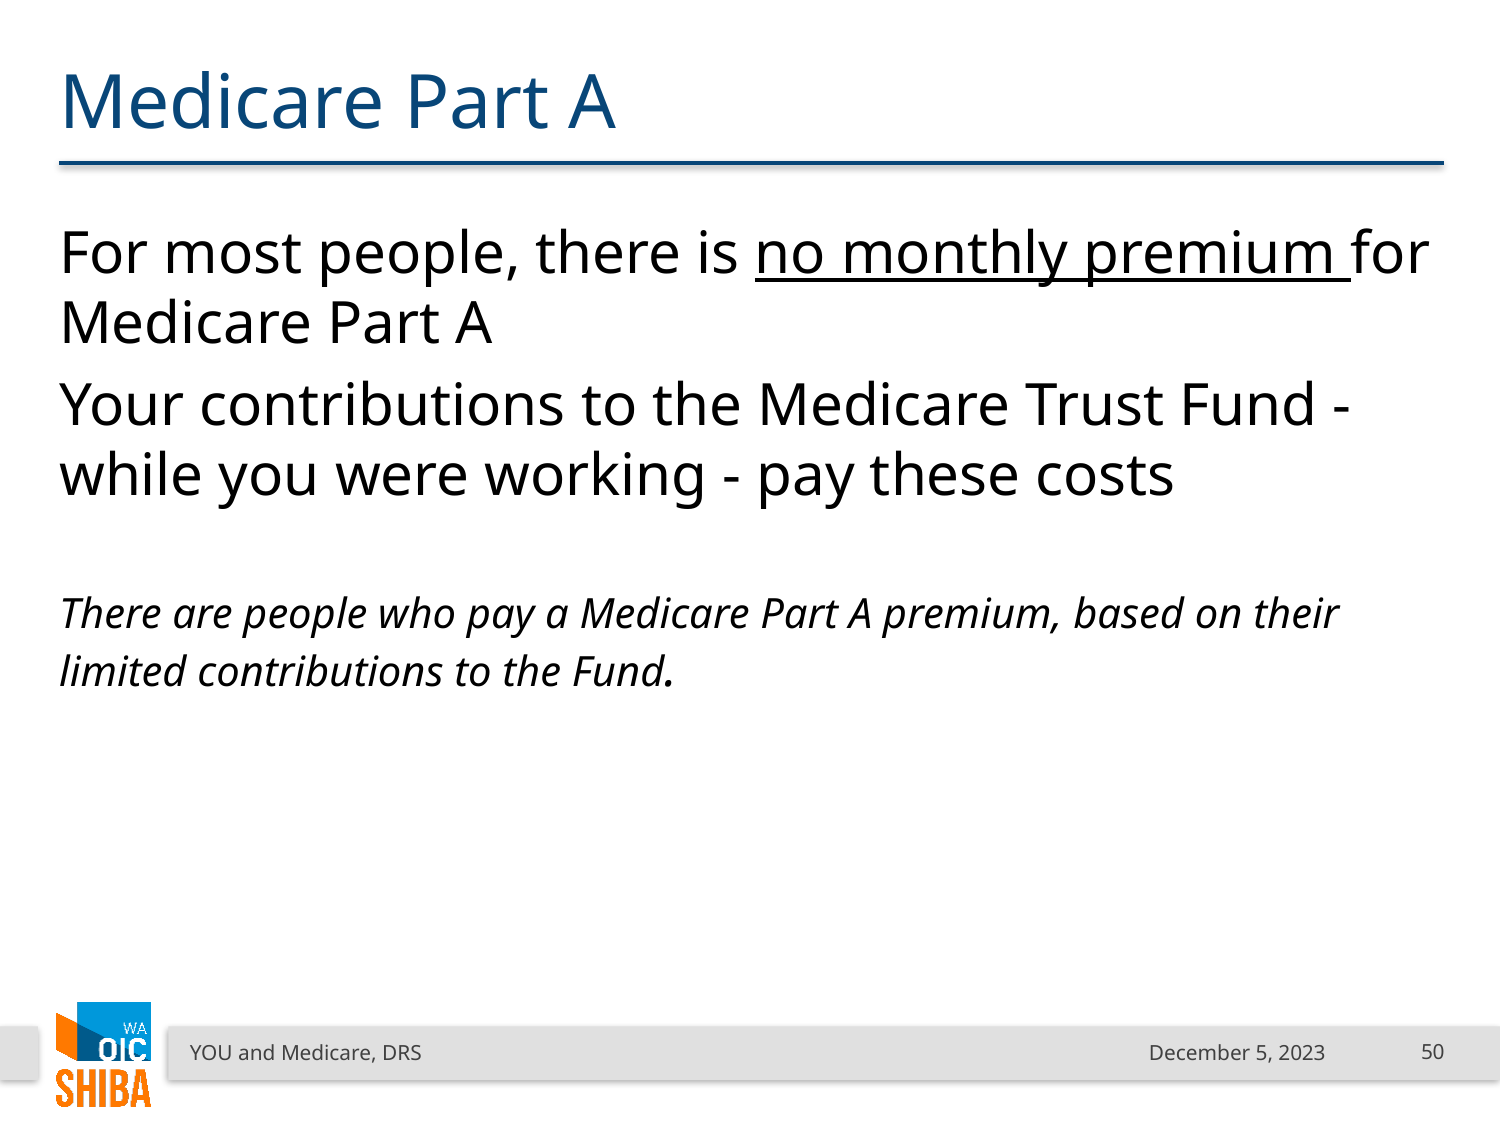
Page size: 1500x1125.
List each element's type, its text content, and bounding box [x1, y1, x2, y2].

slide_number 50 [1339, 1035, 1445, 1069]
picture [56, 1002, 151, 1107]
title Medicare Part A [59, 53, 1445, 164]
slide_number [975, 1035, 1326, 1069]
list For most people, there is no monthly premium for Medicare Part A Your contributions to the Medicare Trust Fund - while you were working - pay these costs There are people who pay a Medicare Part A premium, based on their limited contributions to the Fund. [59, 215, 1445, 958]
footer YOU and Medicare, DRS [190, 1035, 785, 1069]
